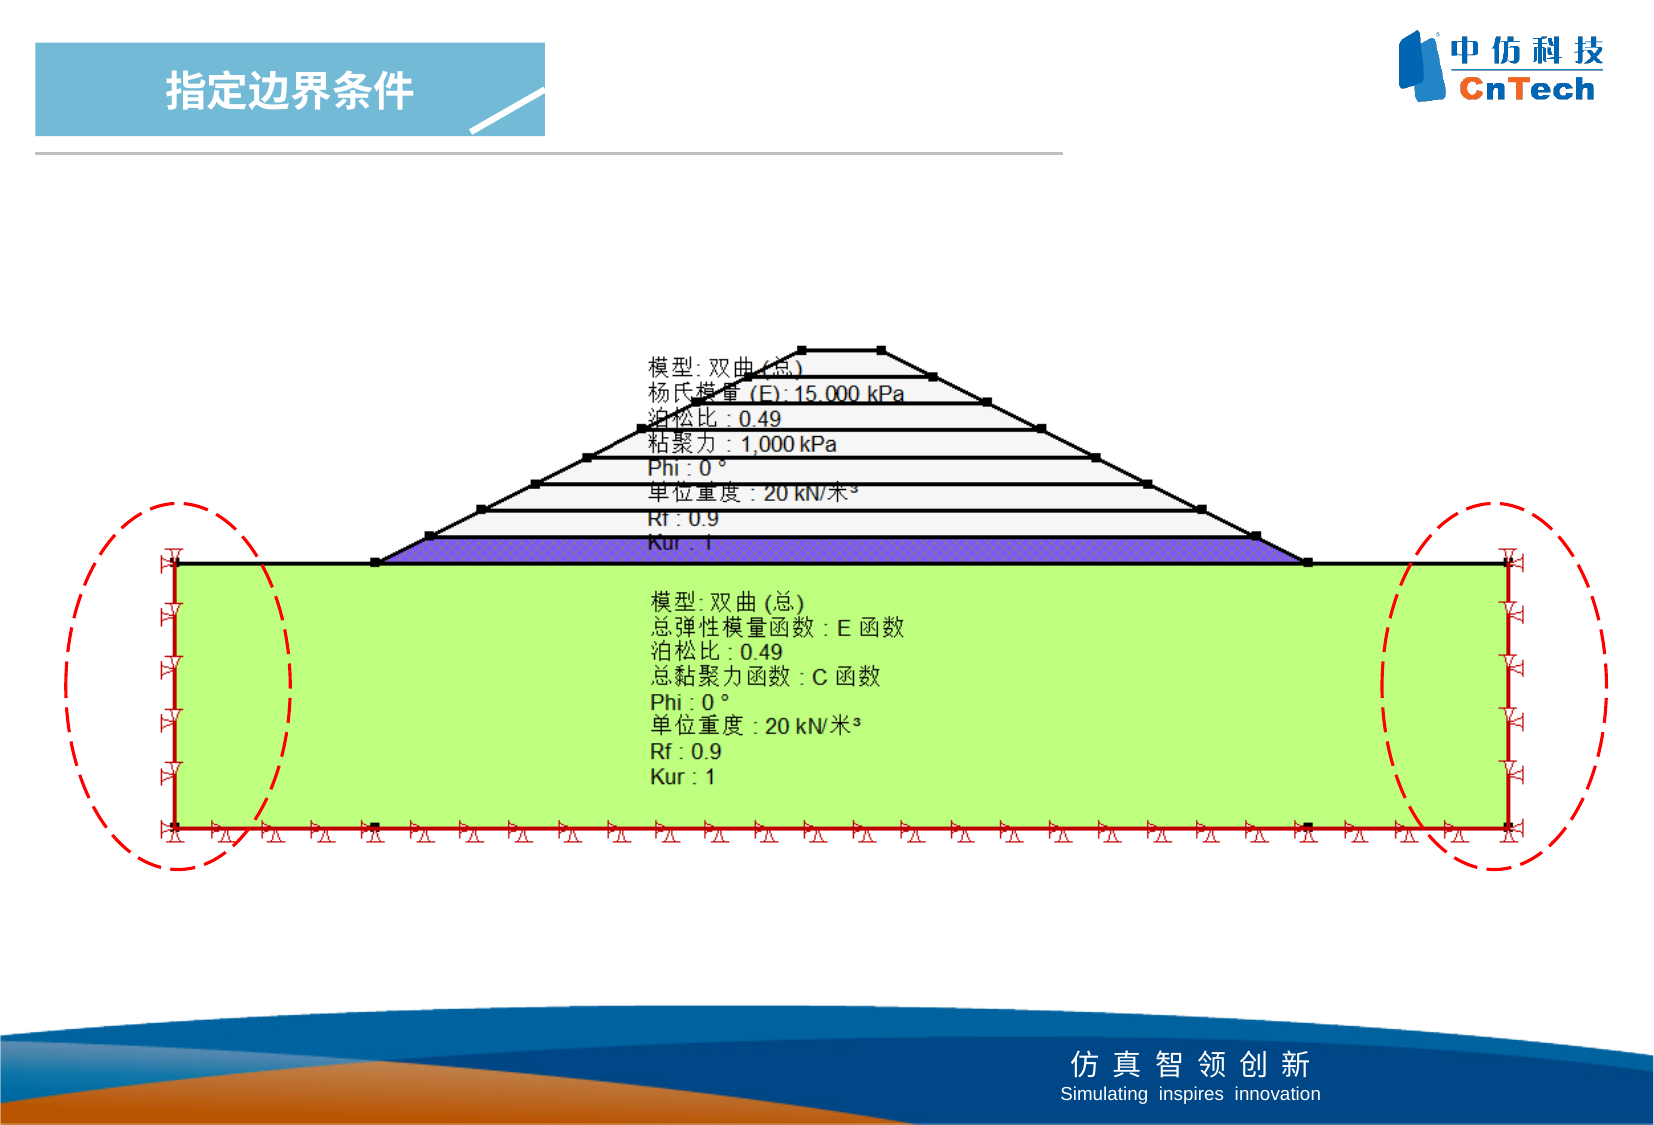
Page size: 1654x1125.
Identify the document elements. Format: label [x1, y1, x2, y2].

text_box [1448, 517, 1609, 872]
text_box [35, 42, 1064, 154]
text_box [63, 507, 225, 872]
picture [0, 0, 1654, 1125]
